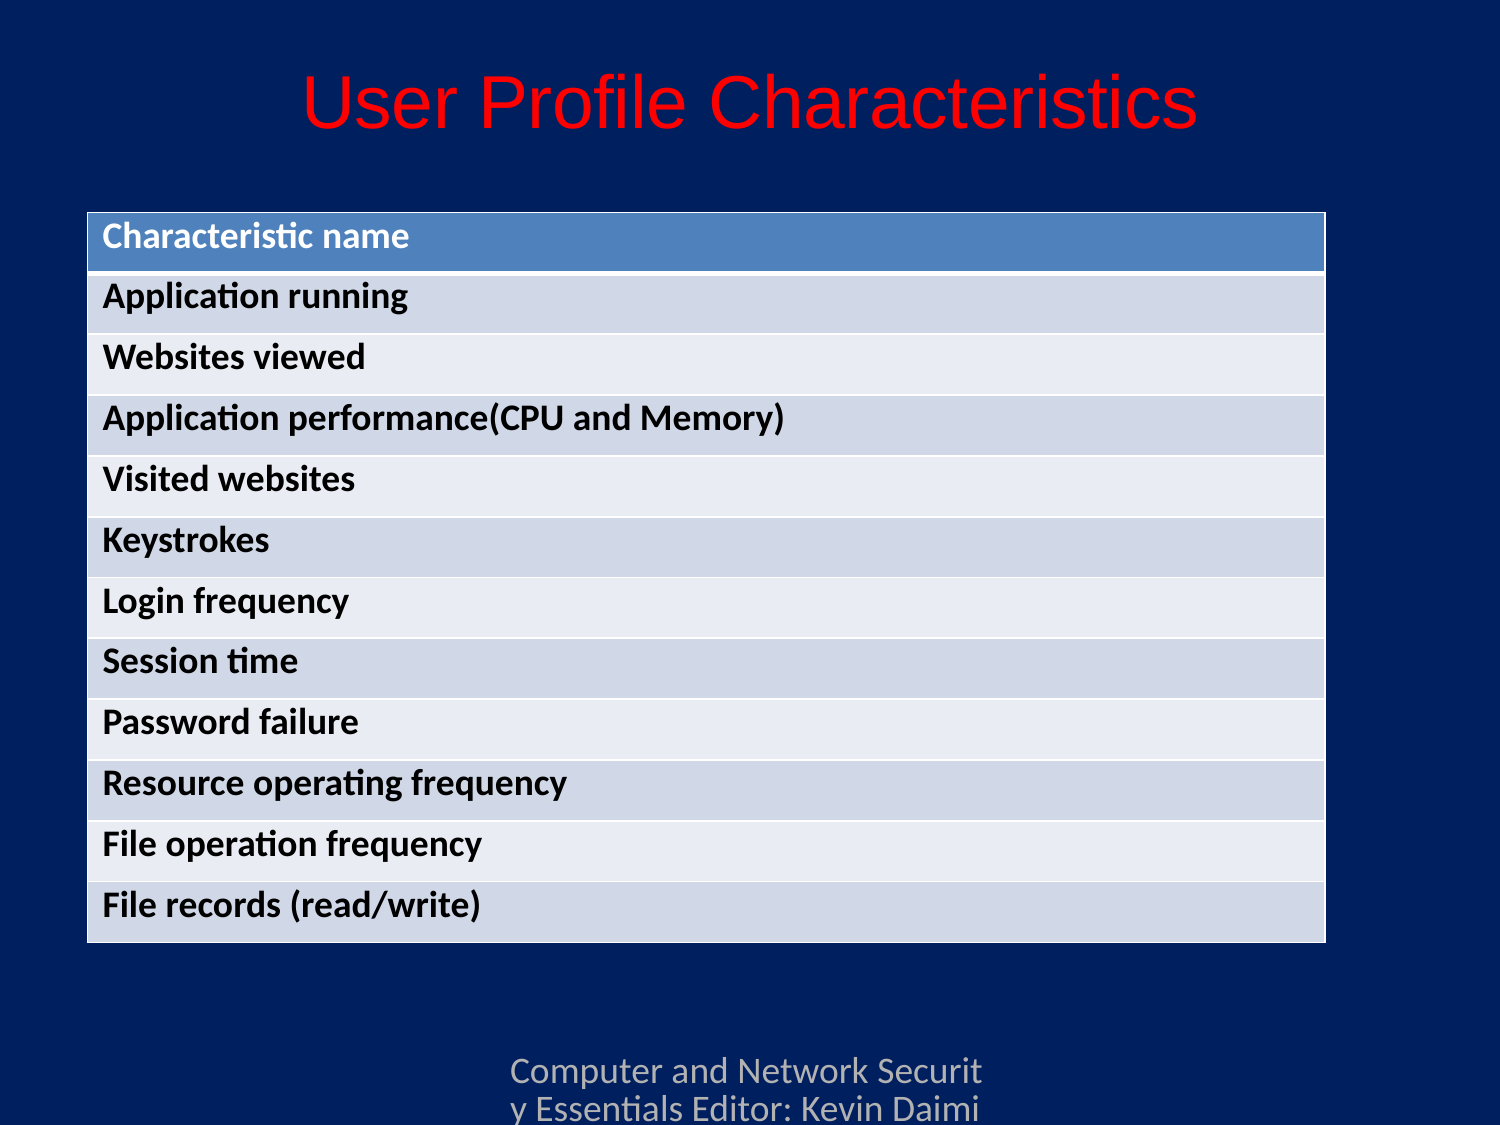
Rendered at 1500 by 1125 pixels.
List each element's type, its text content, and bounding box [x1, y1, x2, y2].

table_cell Resource operating frequency [88, 761, 1324, 820]
title User Profile Characteristics [44, 53, 1456, 145]
table_cell Keystrokes [88, 518, 1324, 577]
footer Computer and Network Security Essentials Editor: Kevin Daimi Associate Editors: Guillermo Francia, Levent Ertaul, Luis H. Encinas, Eman El-Sheikh Published by Springer [510, 1046, 990, 1103]
table_cell Application performance(CPU and Memory) [88, 396, 1324, 455]
table_cell Login frequency [88, 578, 1324, 637]
table_cell File records (read/write) [88, 882, 1324, 942]
table_cell Application running [88, 276, 1324, 333]
table_cell Websites viewed [88, 335, 1324, 394]
table_header Characteristic name [88, 213, 1324, 271]
table_cell Password failure [88, 700, 1324, 759]
table_cell Session time [88, 639, 1324, 698]
table_cell Visited websites [88, 457, 1324, 516]
table_cell File operation frequency [88, 822, 1324, 881]
